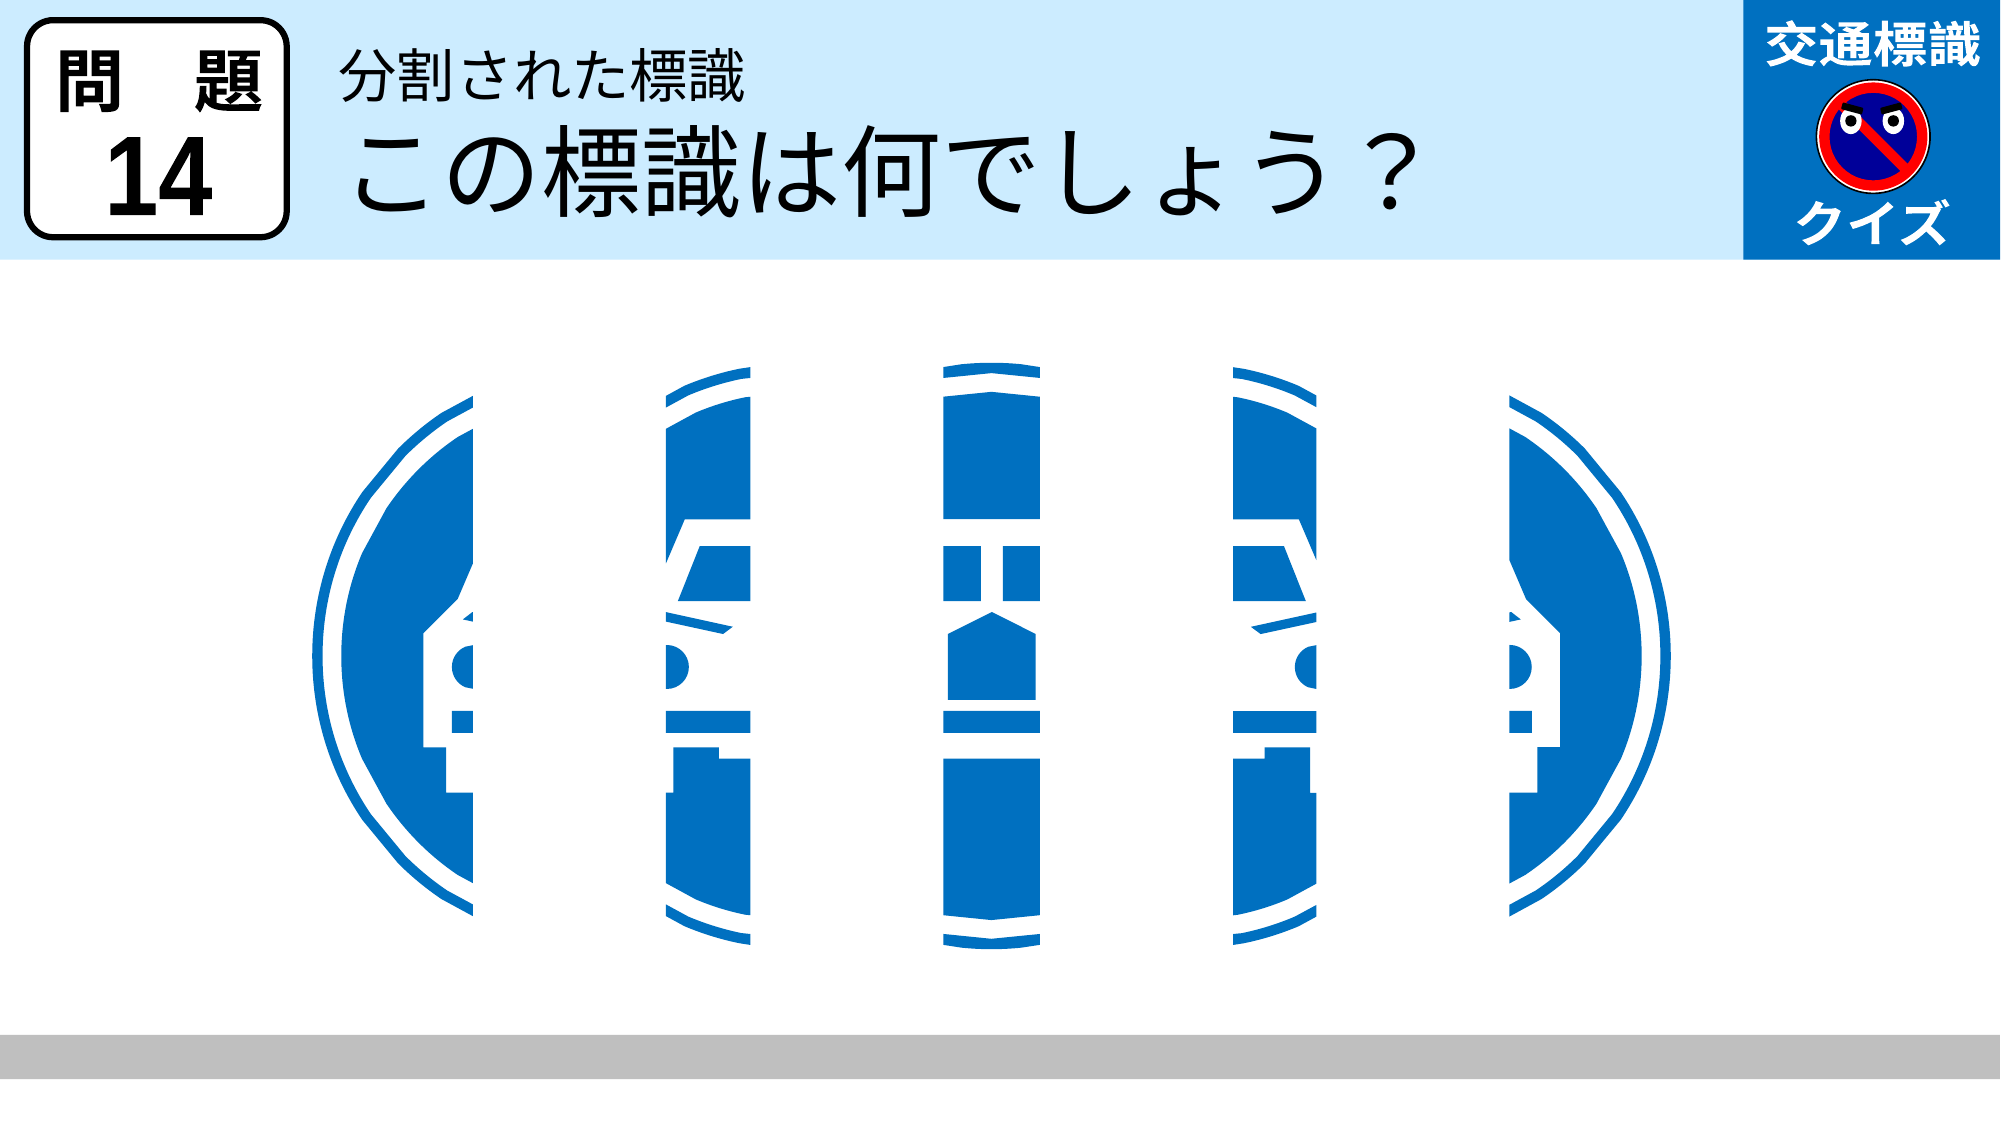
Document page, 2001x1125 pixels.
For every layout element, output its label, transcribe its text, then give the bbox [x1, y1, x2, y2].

text_box [665, 710, 751, 733]
text_box [943, 710, 1040, 733]
text_box [943, 758, 1040, 921]
text_box [943, 362, 1040, 378]
text_box [665, 747, 751, 916]
text_box [1233, 747, 1317, 916]
text_box [1233, 396, 1317, 561]
text_box この標識は何でしょう？ [326, 101, 1457, 237]
text_box [943, 546, 981, 602]
text_box [665, 645, 689, 689]
text_box [1233, 711, 1317, 733]
text_box [1233, 904, 1317, 945]
text_box [1233, 546, 1306, 602]
text_box [1509, 395, 1671, 917]
text_box [665, 367, 751, 408]
text_box [1250, 612, 1317, 635]
text_box [943, 391, 1040, 520]
text_box [1294, 645, 1317, 689]
text_box [943, 933, 1040, 950]
text_box [665, 612, 733, 635]
text_box [947, 611, 1036, 700]
text_box [312, 395, 473, 917]
text_box [0, 1034, 2000, 1080]
text_box [1233, 367, 1317, 408]
text_box [665, 904, 751, 945]
text_box [677, 546, 751, 602]
text_box 分割された標識 [323, 32, 762, 117]
text_box [665, 396, 751, 564]
text_box [1002, 546, 1040, 602]
